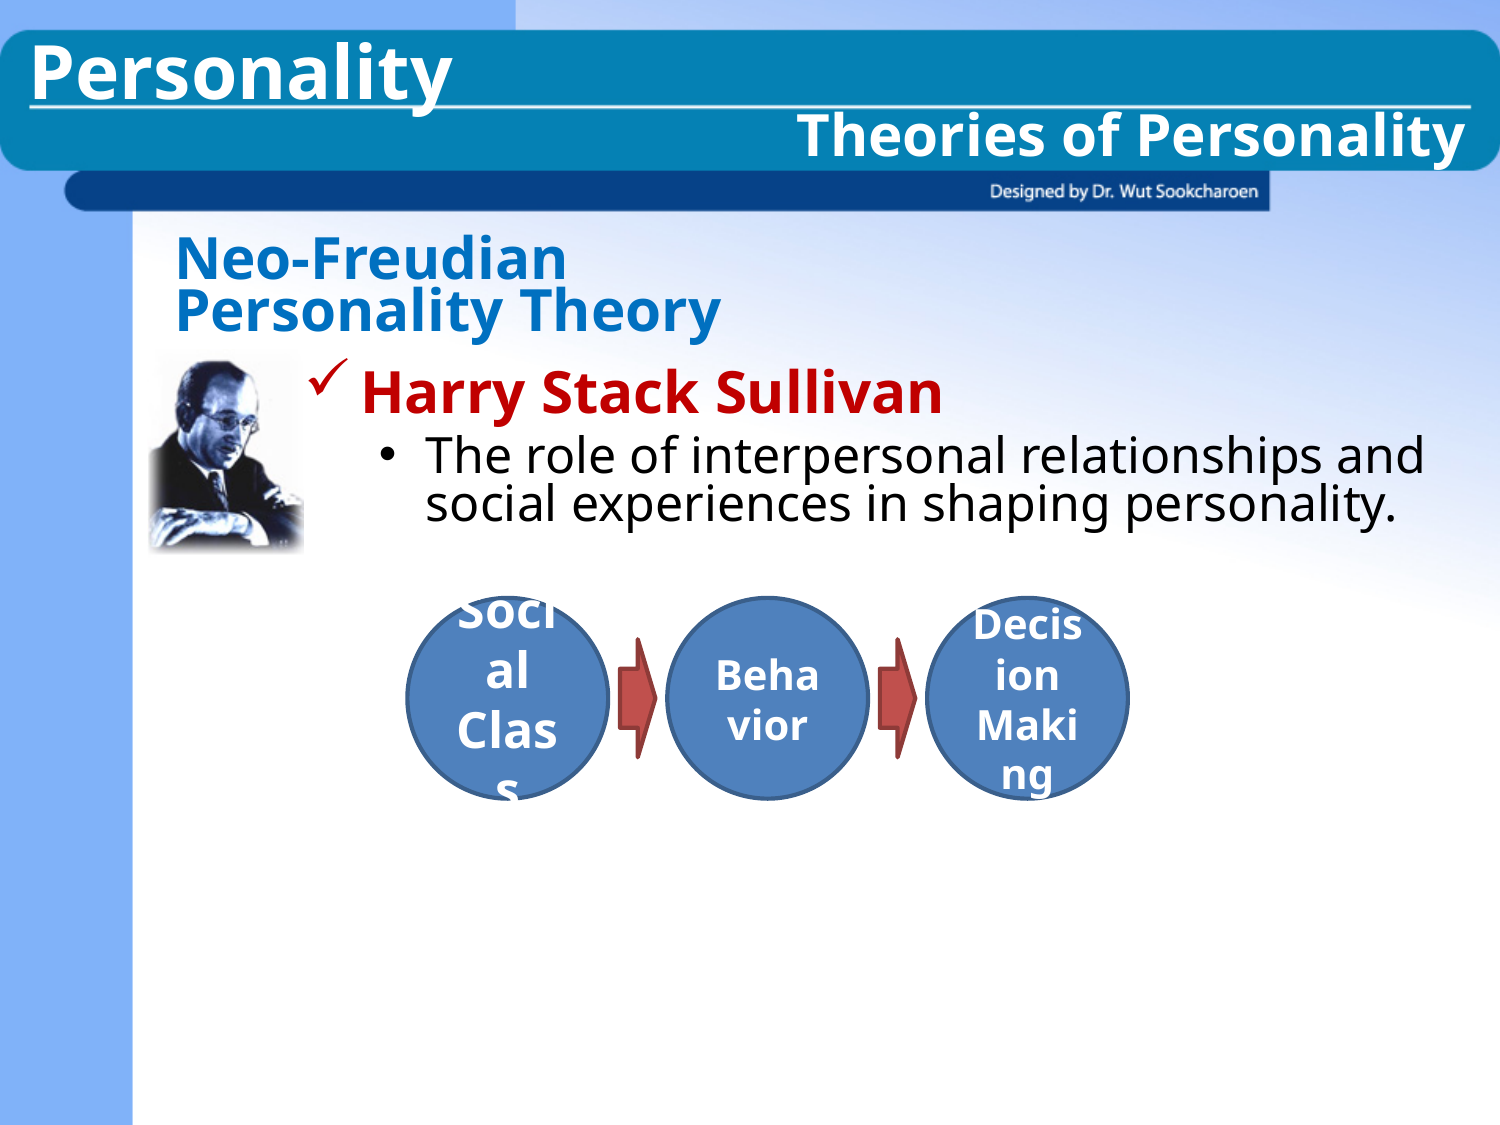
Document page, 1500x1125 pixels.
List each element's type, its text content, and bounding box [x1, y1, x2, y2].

picture [0, 0, 1500, 54]
text_box Theories of Personality [37, 108, 1481, 172]
text_box Social Class [405, 595, 611, 801]
text_box Harry Stack Sullivan The role of interpersonal relationships and social experiences in shaping personality. [308, 361, 1459, 563]
picture [0, 146, 1500, 1125]
text_box [877, 637, 918, 760]
text_box Behavior [665, 595, 871, 801]
text_box Neo-Freudian Personality Theory [159, 231, 762, 295]
text_box [617, 637, 658, 760]
text_box Personality [13, 32, 1475, 107]
text_box Decision Making [925, 595, 1130, 801]
